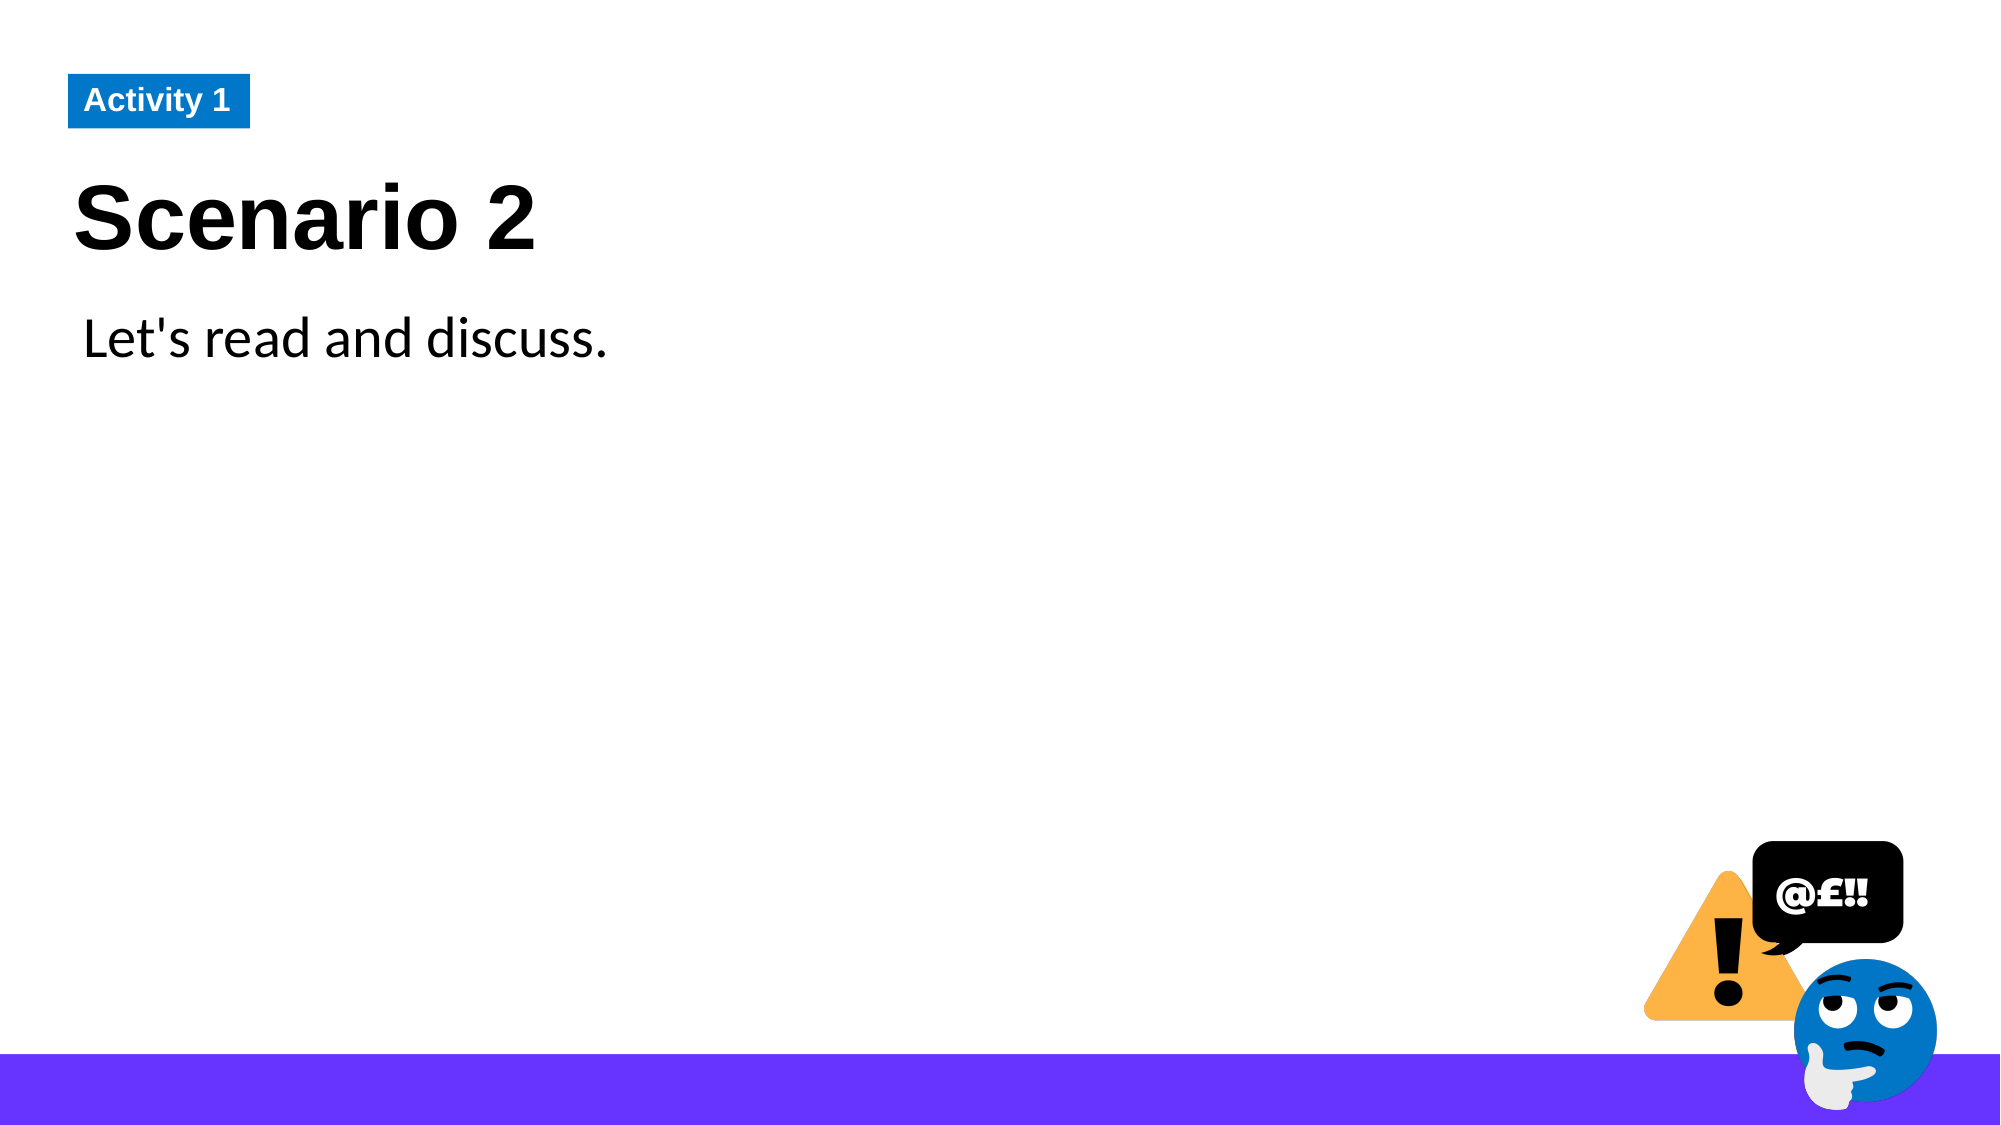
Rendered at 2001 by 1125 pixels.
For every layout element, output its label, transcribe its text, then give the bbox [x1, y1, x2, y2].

list Let's read and discuss. [68, 299, 1794, 1014]
picture [0, 0, 2000, 1125]
text_box Scenario 2 [59, 59, 1857, 278]
text_box Activity 1 [68, 73, 250, 129]
